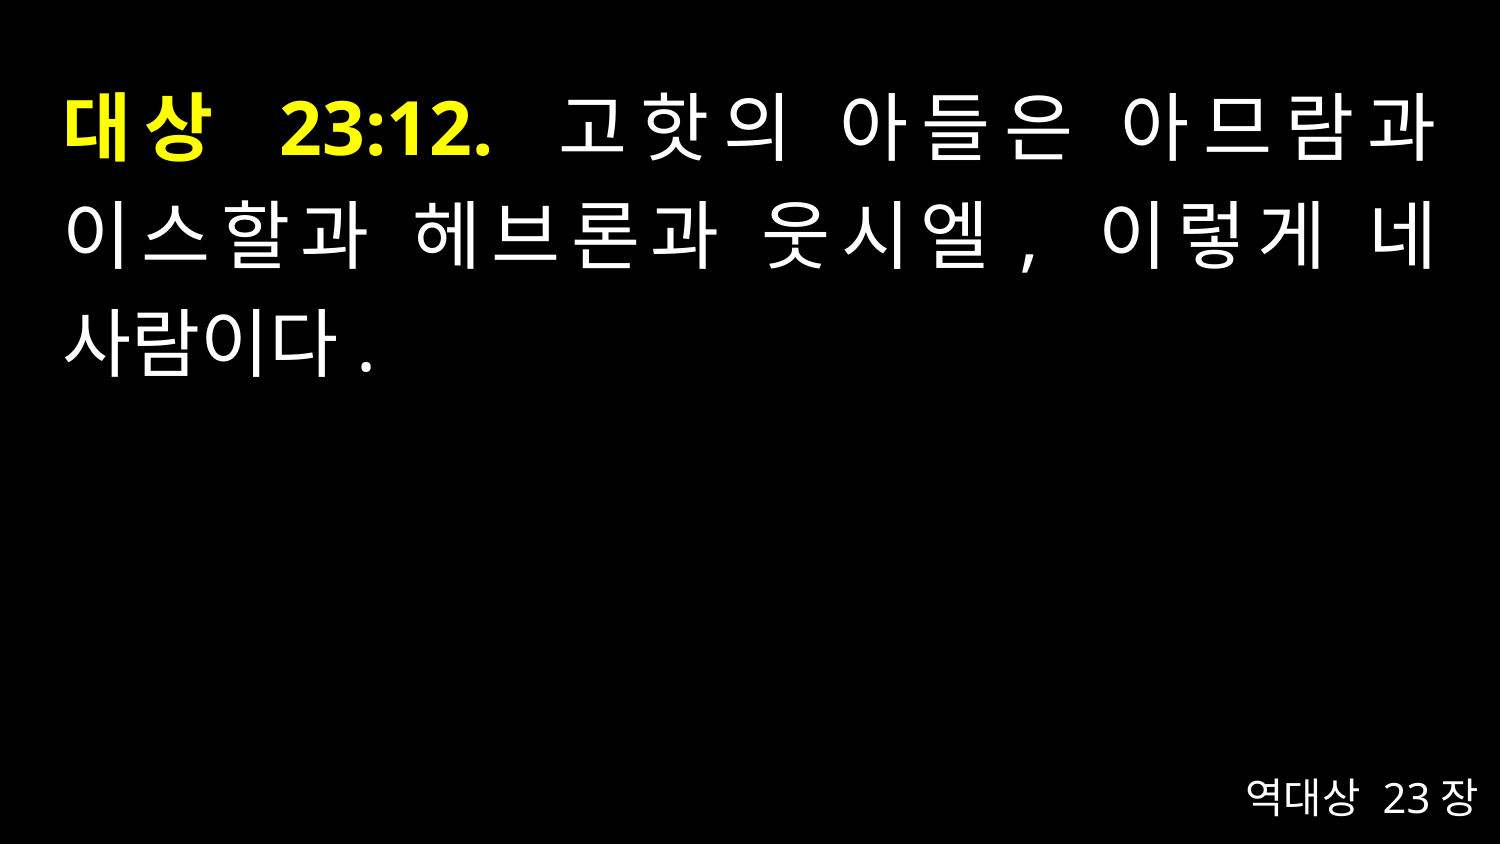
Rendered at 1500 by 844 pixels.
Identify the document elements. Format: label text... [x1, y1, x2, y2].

title 대상 23:12. 고핫의 아들은 아므람과 이스할과 헤브론과 웃시엘, 이렇게 네 사람이다. [0, 0, 1500, 844]
subtitle 역대상 23장 [916, 770, 1500, 844]
